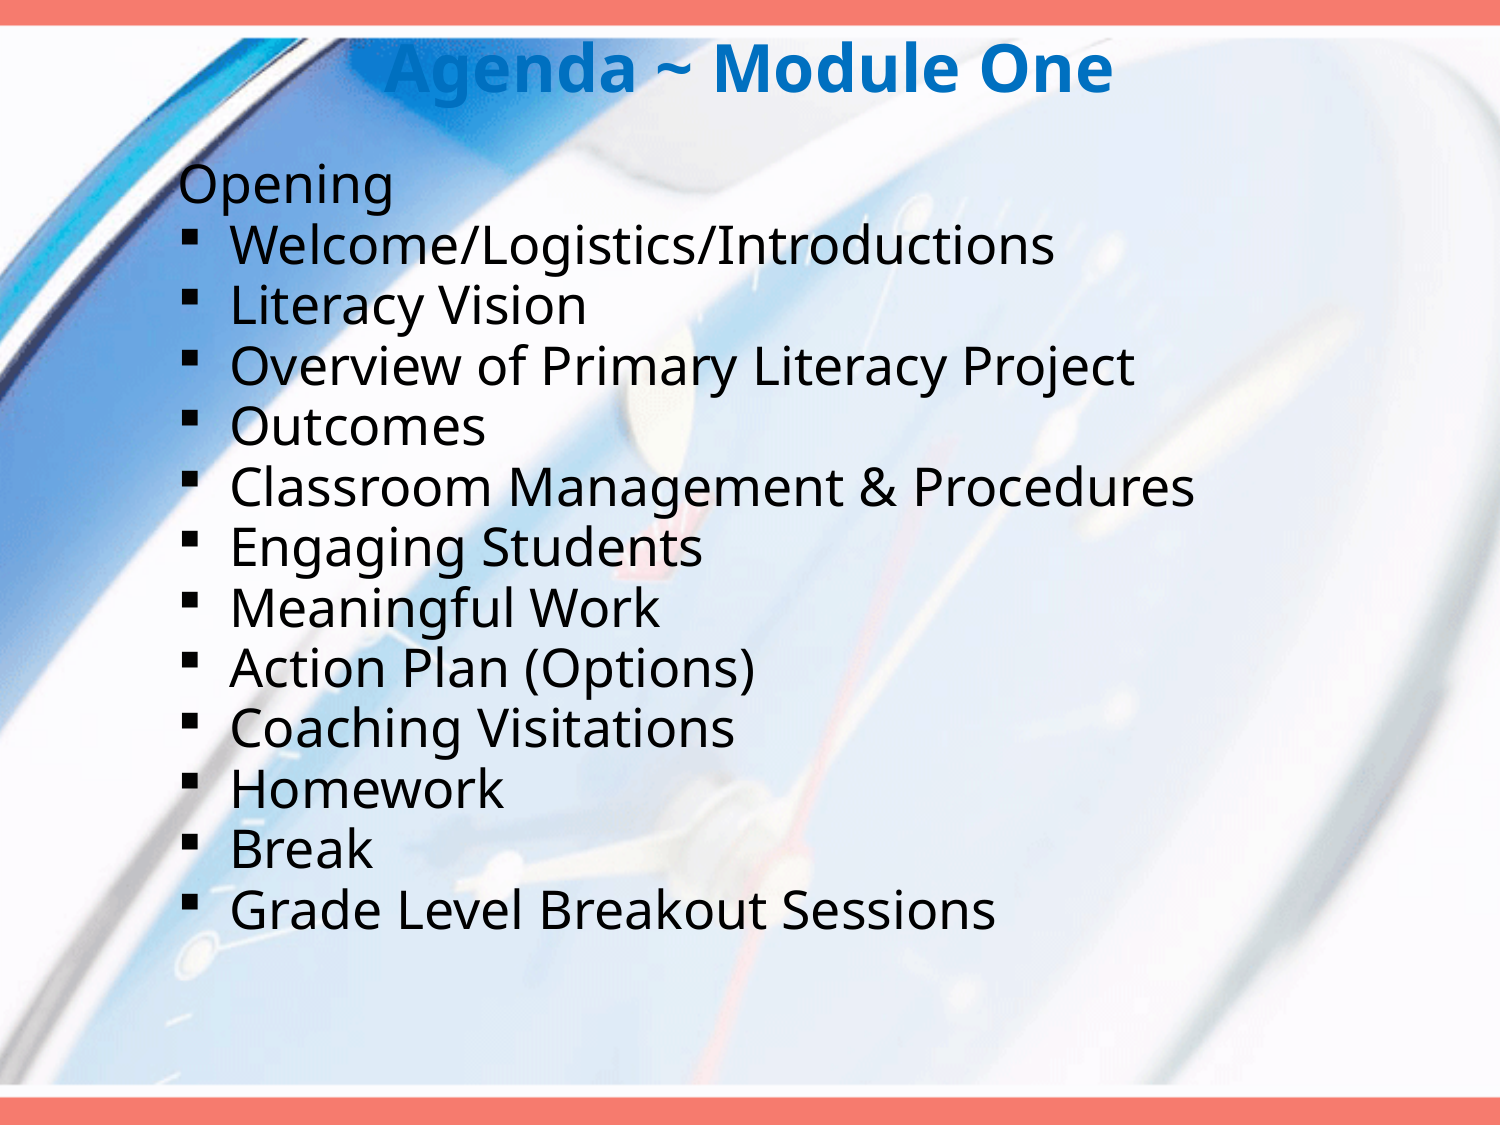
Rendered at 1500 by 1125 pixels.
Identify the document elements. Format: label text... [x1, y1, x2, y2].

picture [0, 0, 1500, 1125]
list Opening Welcome/Logistics/Introductions Literacy Vision Overview of Primary Literacy Project Outcomes Classroom Management & Procedures Engaging Students Meaningful Work Action Plan (Options) Coaching Visitations Homework Break Grade Level Breakout Sessions [162, 149, 1363, 1125]
title Agenda ~ Module One [41, 31, 1459, 100]
